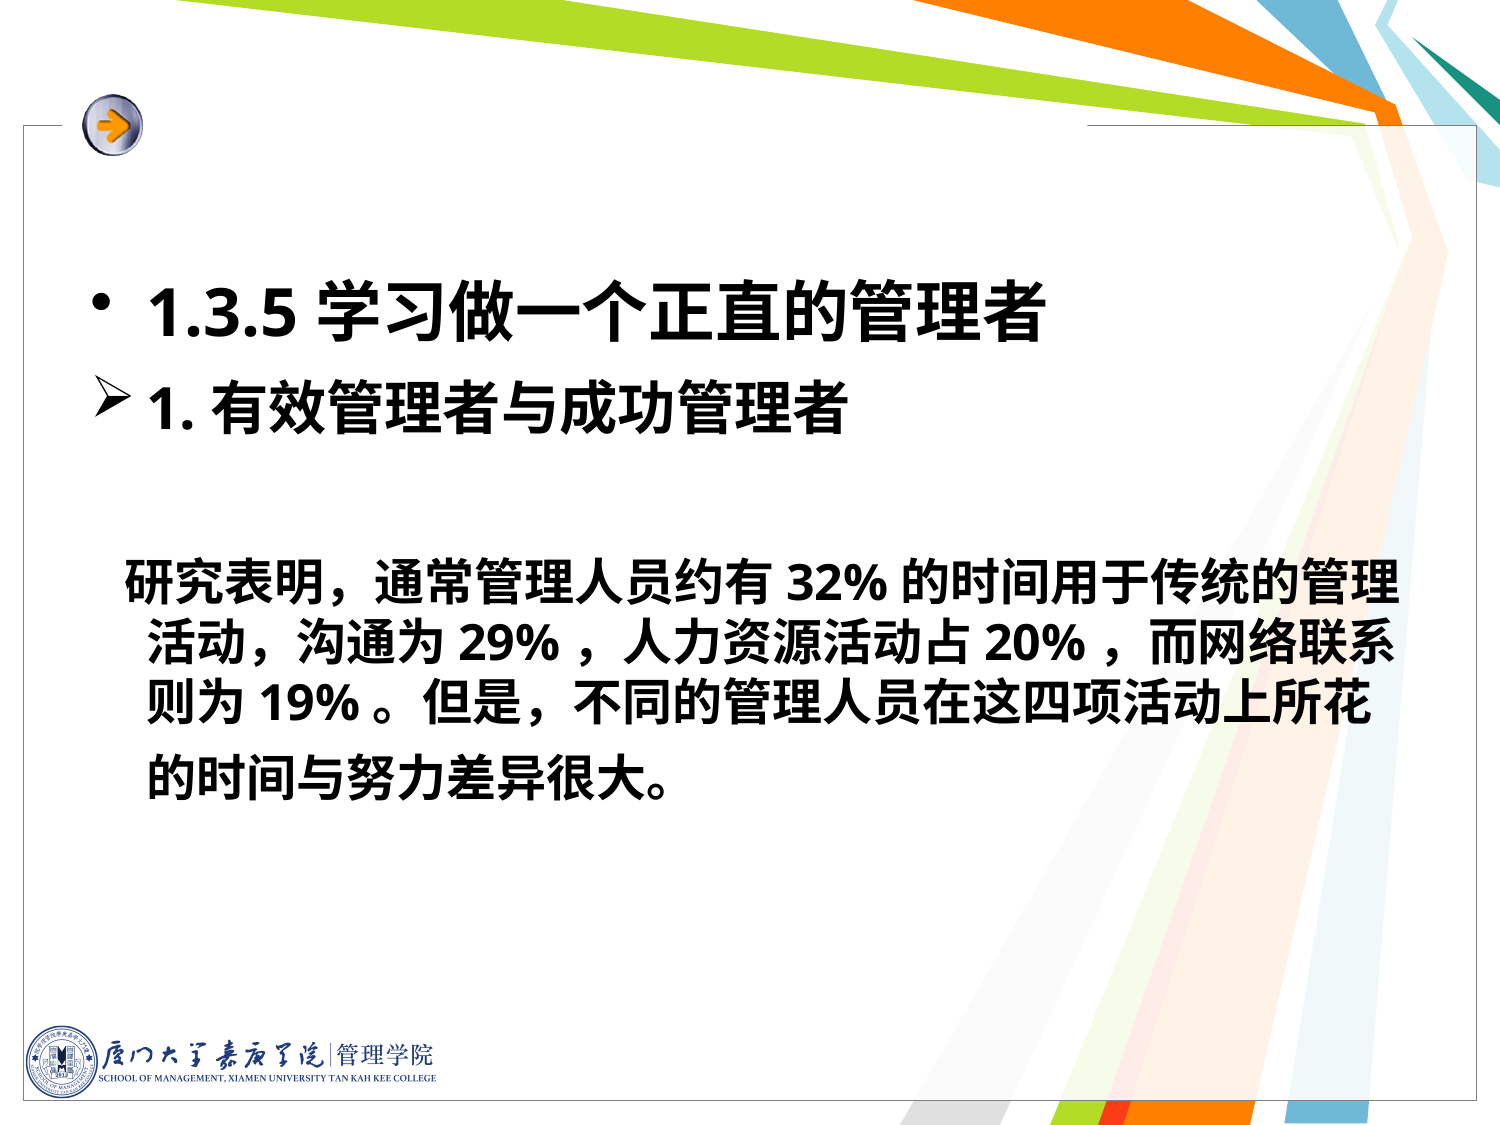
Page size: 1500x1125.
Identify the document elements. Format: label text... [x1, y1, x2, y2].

picture [24, 1024, 438, 1100]
picture [82, 94, 143, 156]
list 1.3.5学习做一个正直的管理者 1.有效管理者与成功管理者 研究表明，通常管理人员约有32%的时间用于传统的管理活动，沟通为29%，人力资源活动占20%，而网络联系则为19%。但是，不同的管理人员在这四项活动上所花的时间与努力差异很大。 [75, 262, 1425, 1005]
